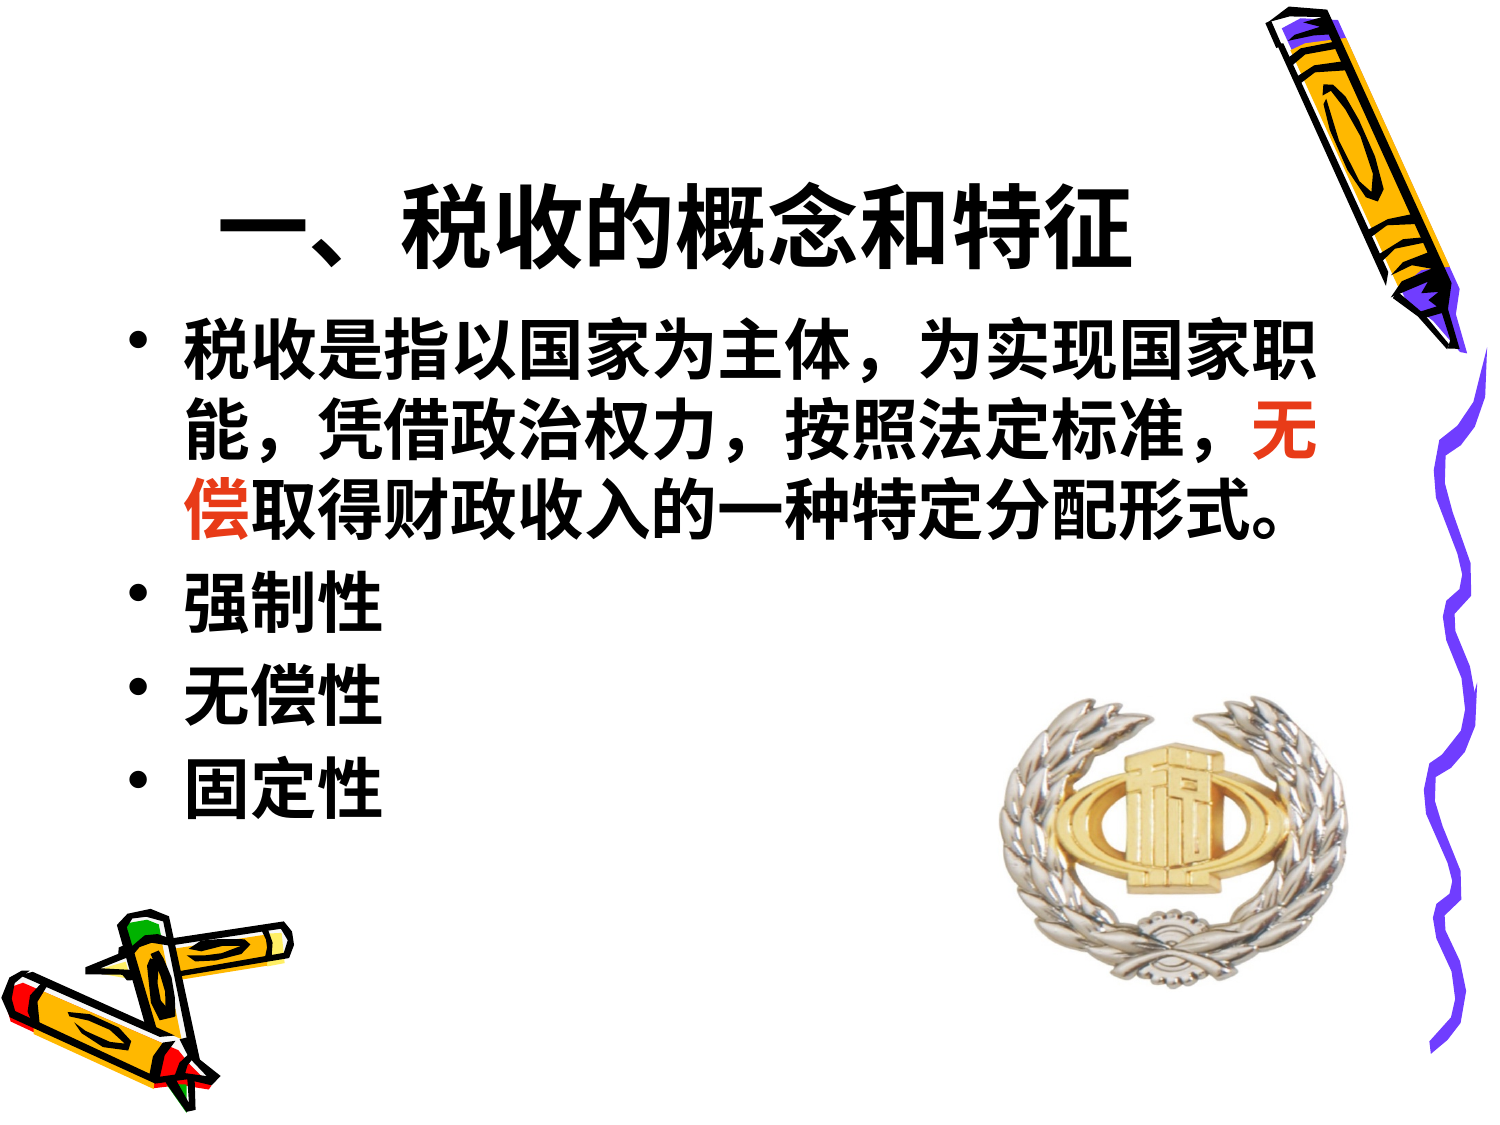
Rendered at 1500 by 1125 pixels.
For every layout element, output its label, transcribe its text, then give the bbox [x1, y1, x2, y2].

list 税收是指以国家为主体，为实现国家职能，凭借政治权力，按照法定标准，无偿取得财政收入的一种特定分配形式。 强制性 无偿性 固定性 [112, 299, 1376, 901]
title 一、税收的概念和特征 [112, 24, 1240, 288]
picture [985, 680, 1365, 1000]
